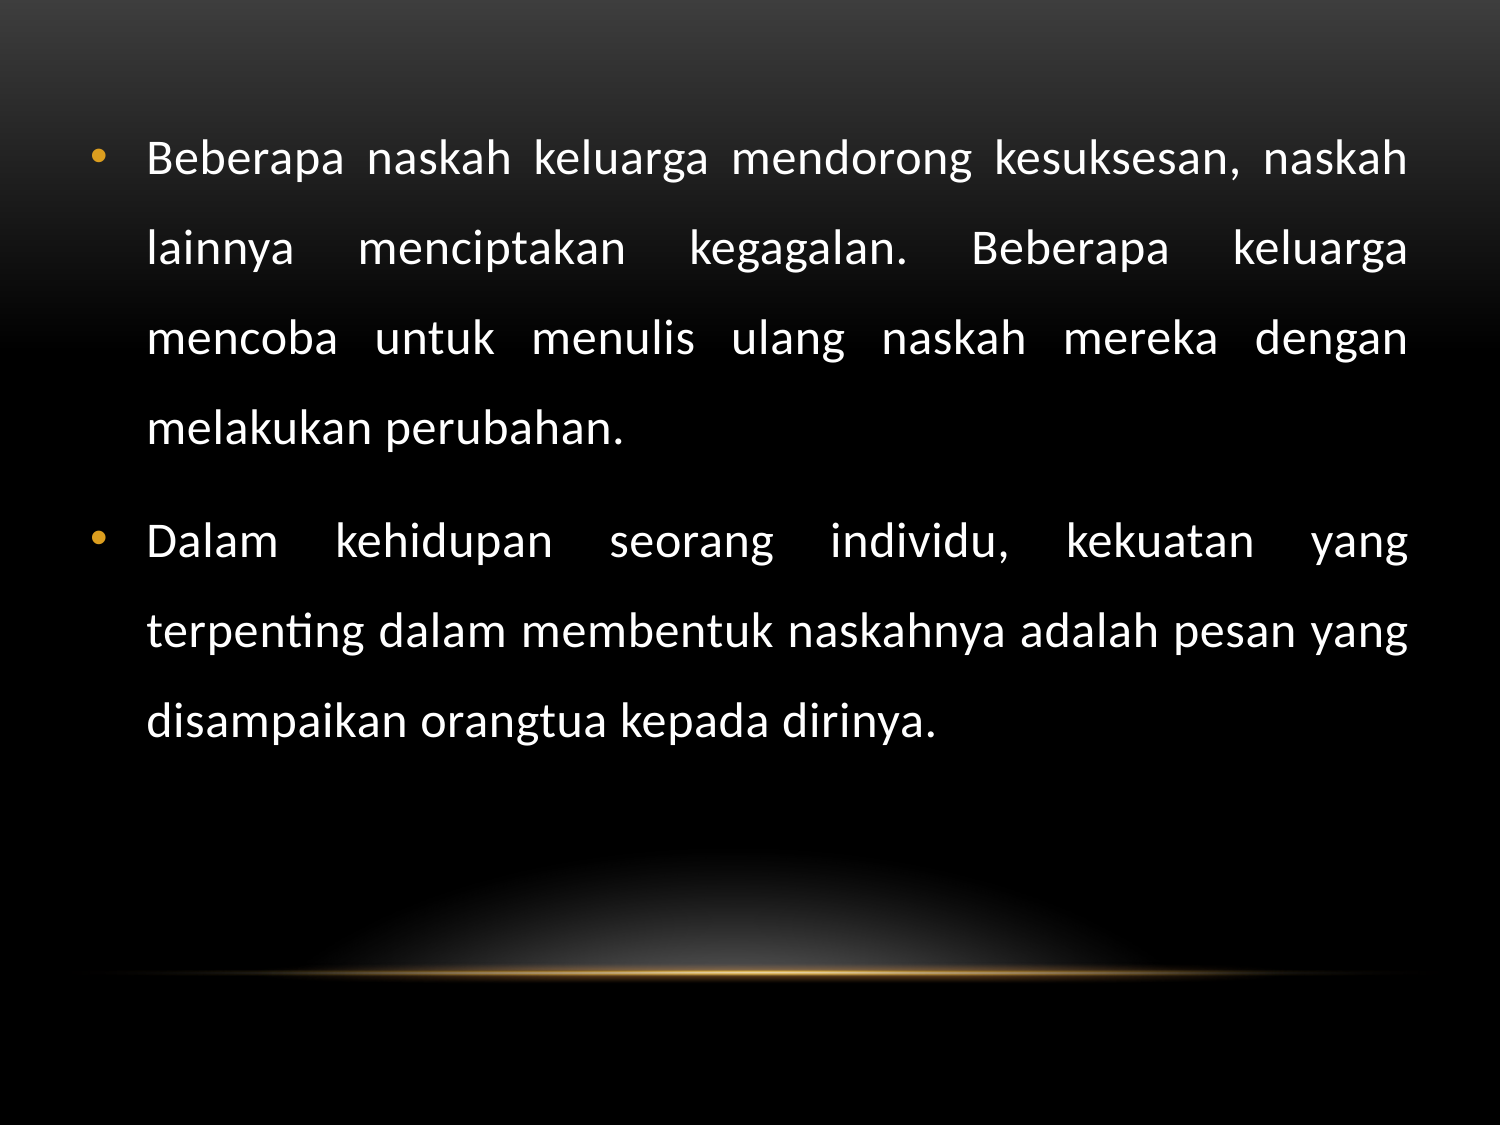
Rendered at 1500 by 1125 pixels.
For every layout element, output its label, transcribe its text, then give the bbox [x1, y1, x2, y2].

picture [0, 0, 1500, 1125]
list Beberapa naskah keluarga mendorong kesuksesan, naskah lainnya menciptakan kegagalan. Beberapa keluarga mencoba untuk menulis ulang naskah mereka dengan melakukan perubahan. Dalam kehidupan seorang individu, kekuatan yang terpenting dalam membentuk naskahnya adalah pesan yang disampaikan orangtua kepada dirinya. [75, 87, 1425, 1005]
